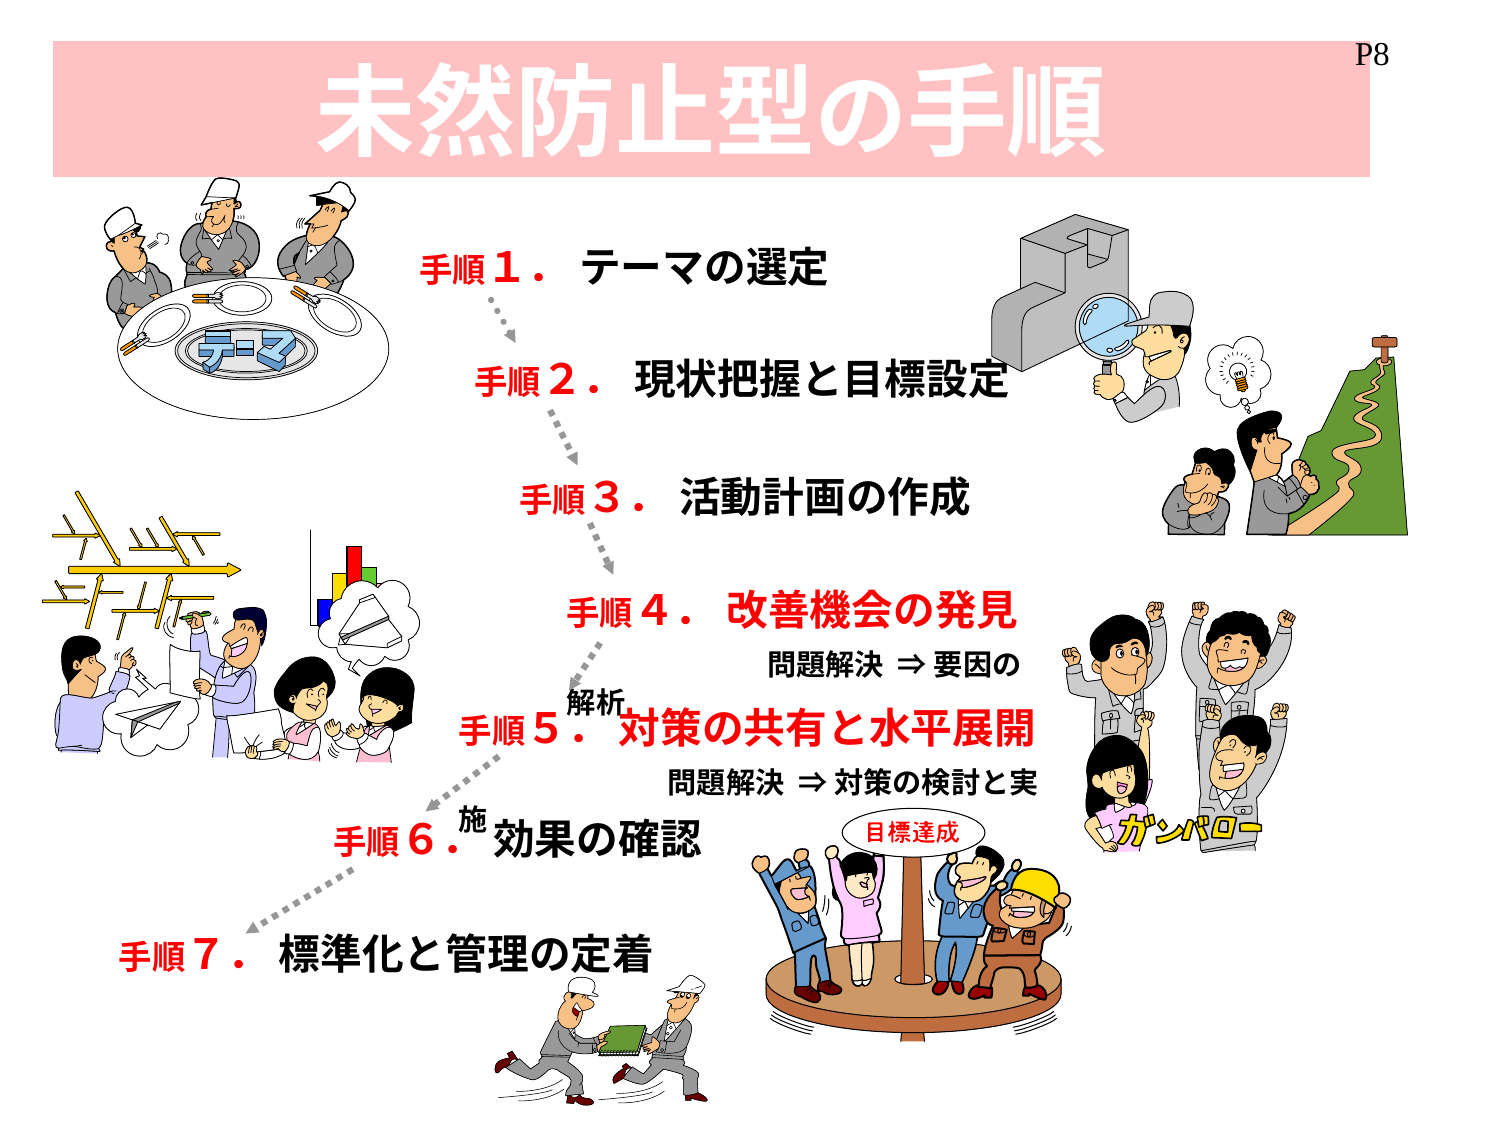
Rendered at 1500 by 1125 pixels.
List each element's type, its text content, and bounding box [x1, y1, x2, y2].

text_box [41, 489, 1061, 765]
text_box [504, 335, 1409, 536]
text_box 未然防止型の手順 [53, 41, 1369, 177]
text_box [318, 756, 1073, 1043]
text_box P8 [1340, 24, 1500, 80]
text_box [102, 175, 864, 421]
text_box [104, 869, 708, 1106]
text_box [459, 213, 1200, 426]
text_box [444, 600, 1297, 855]
